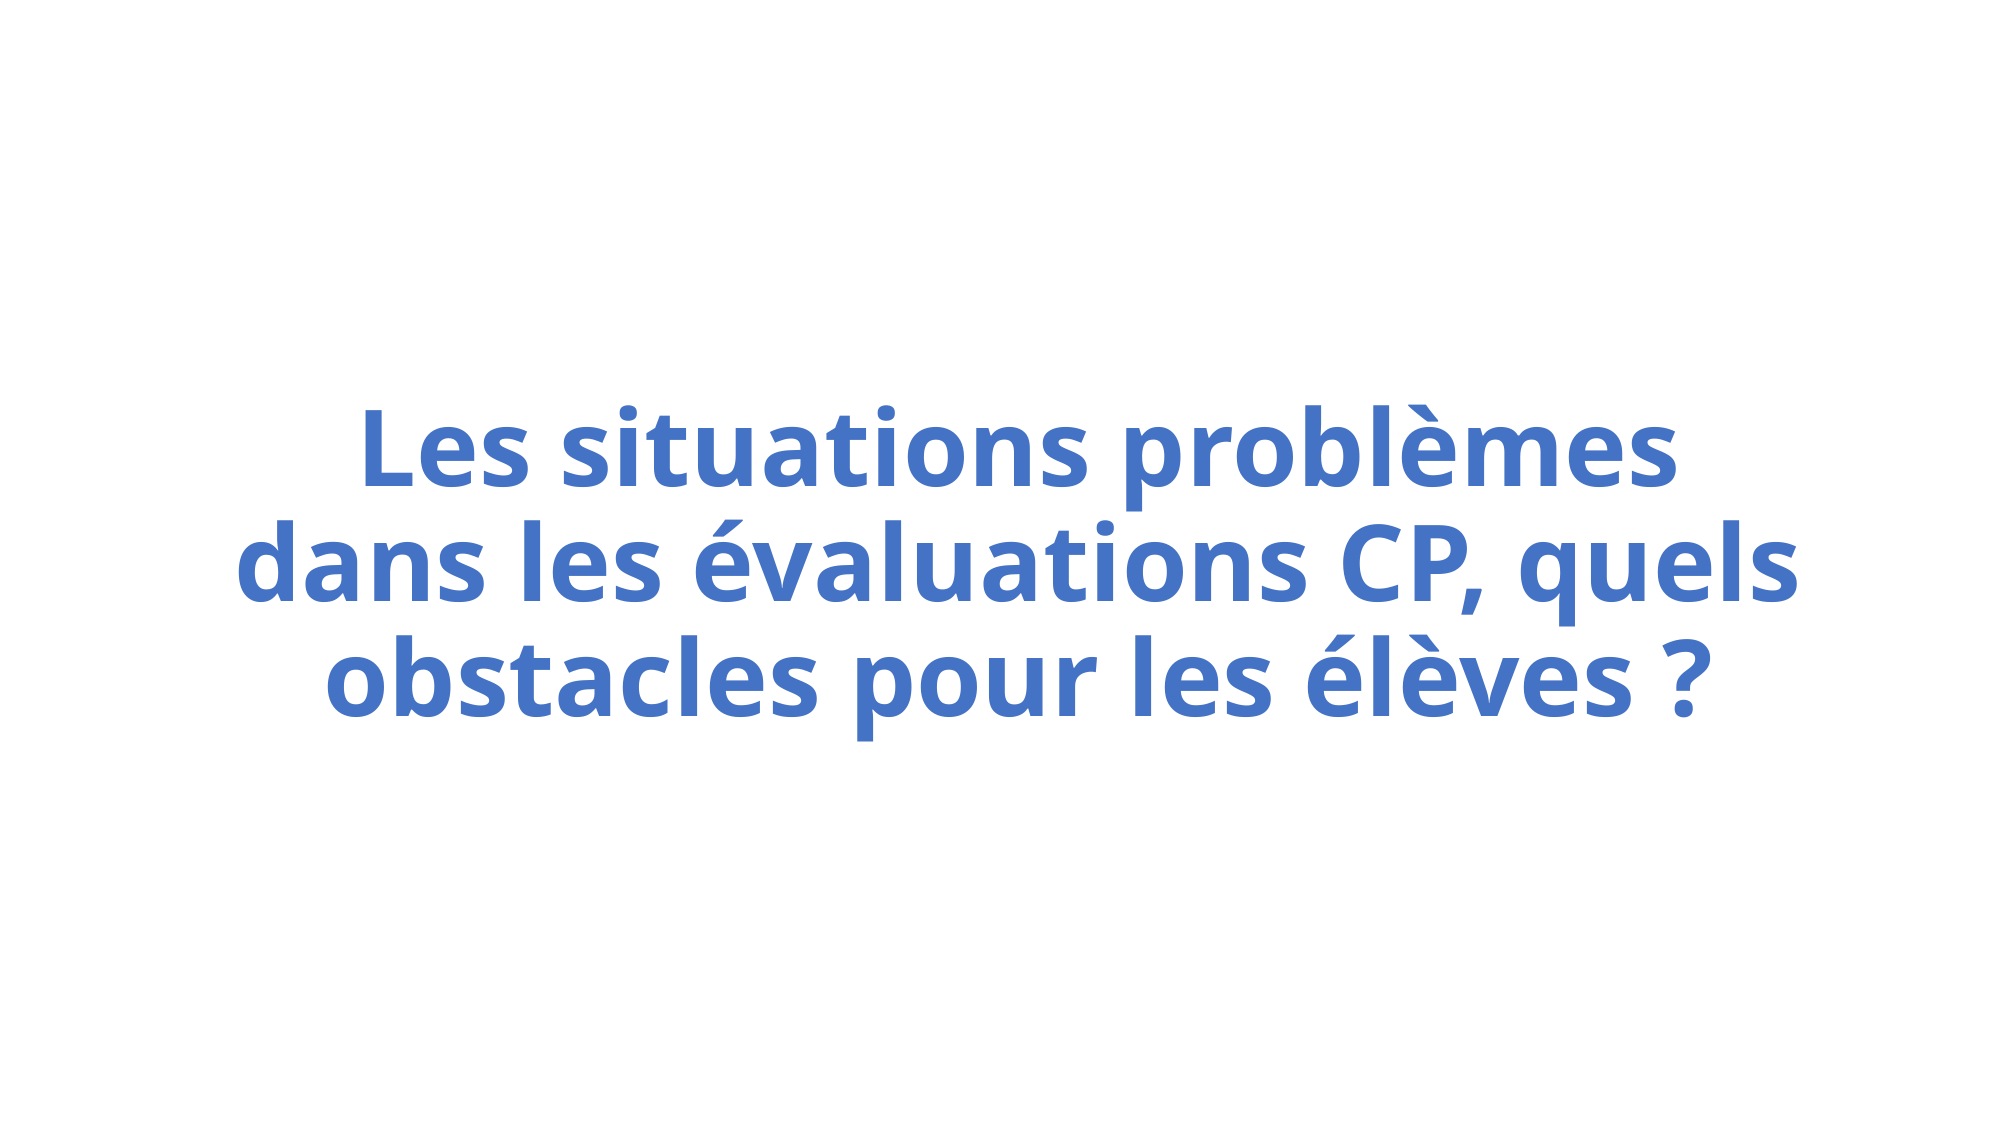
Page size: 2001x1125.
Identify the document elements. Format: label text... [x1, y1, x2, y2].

title Les situations problèmes dans les évaluations CP, quels obstacles pour les élèves ? [209, 309, 1829, 747]
